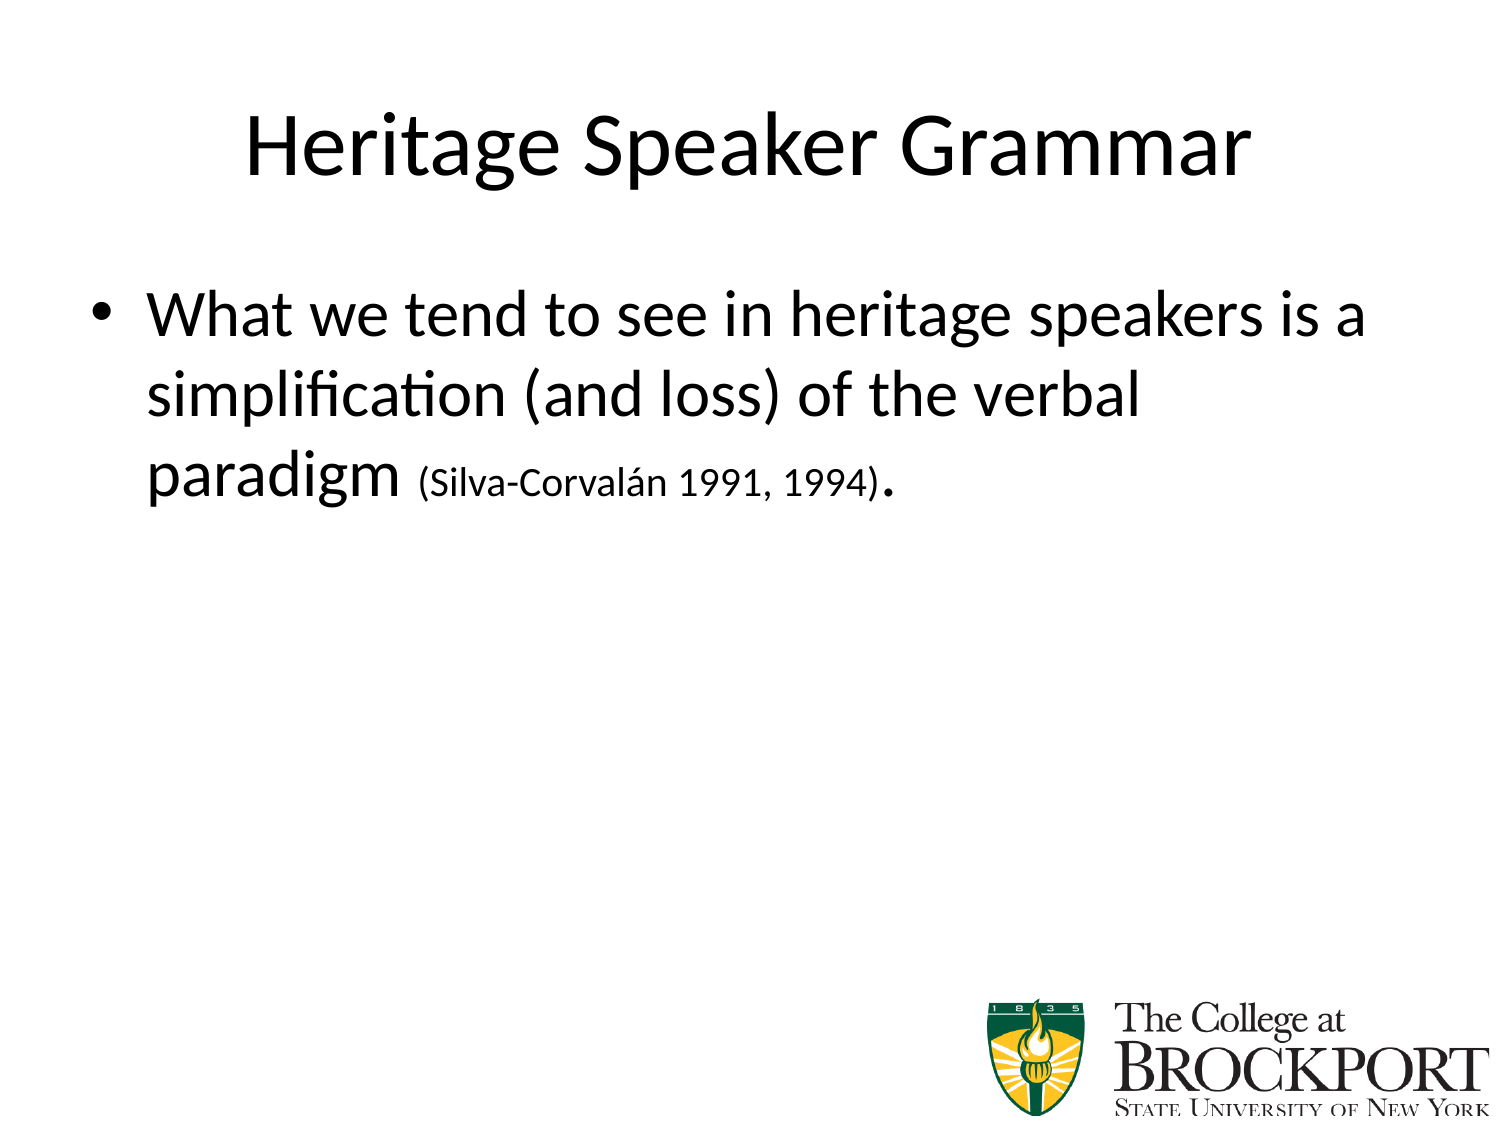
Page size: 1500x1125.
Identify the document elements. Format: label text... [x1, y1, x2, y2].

list What we tend to see in heritage speakers is a simplification (and loss) of the verbal paradigm (Silva-Corvalán 1991, 1994). [75, 262, 1425, 1005]
title Heritage Speaker Grammar [75, 45, 1425, 233]
